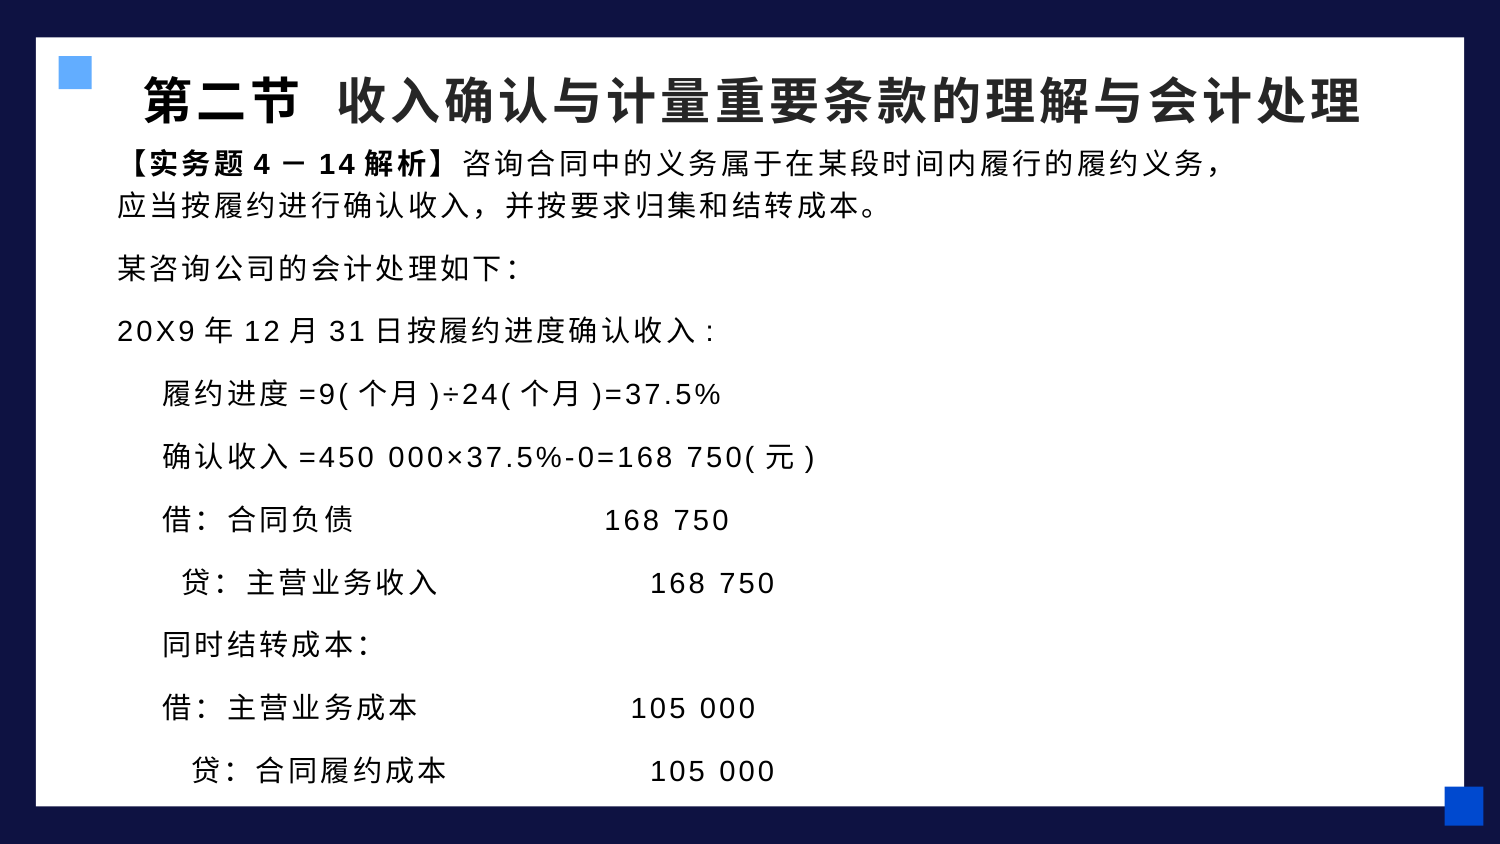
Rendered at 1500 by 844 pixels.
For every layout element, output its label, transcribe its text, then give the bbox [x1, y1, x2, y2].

list 【实务题4－14解析】咨询合同中的义务属于在某段时间内履行的履约义务，应当按履约进行确认收入，并按要求归集和结转成本。 某咨询公司的会计处理如下： 20X9年12月31日按履约进度确认收入: 履约进度=9(个月)÷24(个月)=37.5% 确认收入=450 000×37.5%-0=168 750(元) 借：合同负债 168 750 贷：主营业务收入 168 750 同时结转成本： 借：主营业务成本 105 000 贷：合同履约成本 105 000 [100, 138, 1285, 563]
text_box 第二节 收入确认与计量重要条款的理解与会计处理 [99, 48, 1400, 138]
